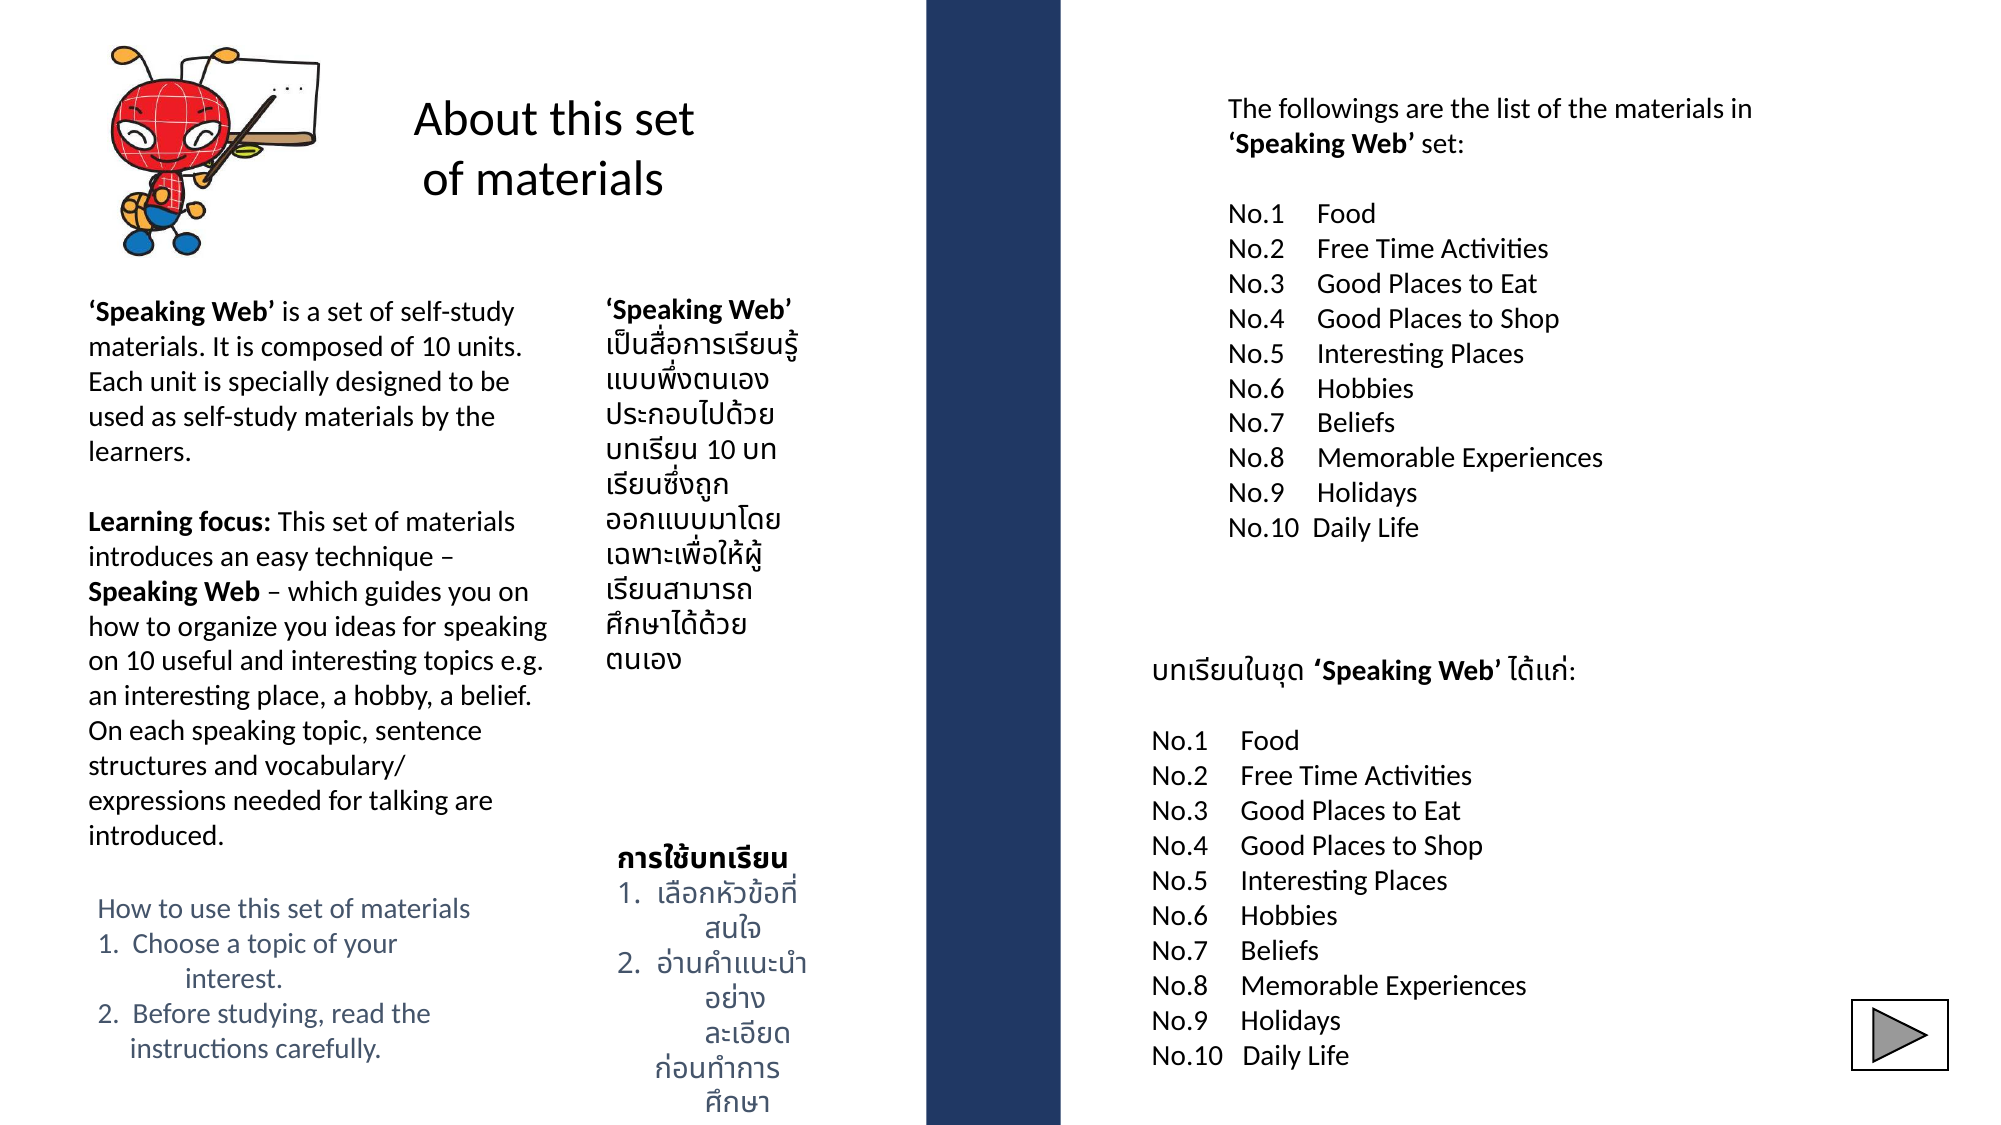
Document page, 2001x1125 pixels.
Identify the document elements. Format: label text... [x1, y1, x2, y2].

text_box การใช้บทเรียน 1. เลือกหัวข้อที่สนใจ 2. อ่านคำแนะนำอย่างละเอียด ก่อนทำการศึกษา [602, 831, 839, 1125]
picture [107, 45, 321, 258]
text_box How to use this set of materials 1. Choose a topic of your interest. 2. Before studying, read the instructions carefully. [82, 882, 496, 1072]
text_box ‘Speaking Web’ เป็นสื่อการเรียนรู้แบบพึ่งตนเอง ประกอบไปด้วยบทเรียน 10 บทเรียนซึ่งถูกออกแบบมาโดยเฉพาะเพื่อให้ผู้เรียนสามารถศึกษาได้ด้วยตนเอง [590, 283, 816, 683]
text_box About this set of materials [365, 76, 721, 214]
text_box [925, 0, 1062, 1125]
text_box The followings are the list of the materials in ‘Speaking Web’ set: No.1 Food No.2 Free Time Activities No.3 Good Places to Eat No.4 Good Places to Shop No.5 Interesting Places No.6 Hobbies No.7 Beliefs No.8 Memorable Experiences No.9 Holidays No.10 Daily Life [1213, 81, 1769, 586]
text_box ‘Speaking Web’ is a set of self-study materials. It is composed of 10 units. Each unit is specially designed to be used as self-study materials by the learners. Learning focus: This set of materials introduces an easy technique – Speaking Web – which guides you on how to organize you ideas for speaking on 10 useful and interesting topics e.g. an interesting place, a hobby, a belief. On each speaking topic, sentence structures and vocabulary/ expressions needed for talking are introduced. [73, 284, 570, 859]
text_box [1851, 999, 1949, 1071]
text_box บทเรียนในชุด ‘Speaking Web’ ได้แก่: No.1 Food No.2 Free Time Activities No.3 Good Places to Eat No.4 Good Places to Shop No.5 Interesting Places No.6 Hobbies No.7 Beliefs No.8 Memorable Experiences No.9 Holidays No.10 Daily Life [1136, 644, 1823, 1114]
